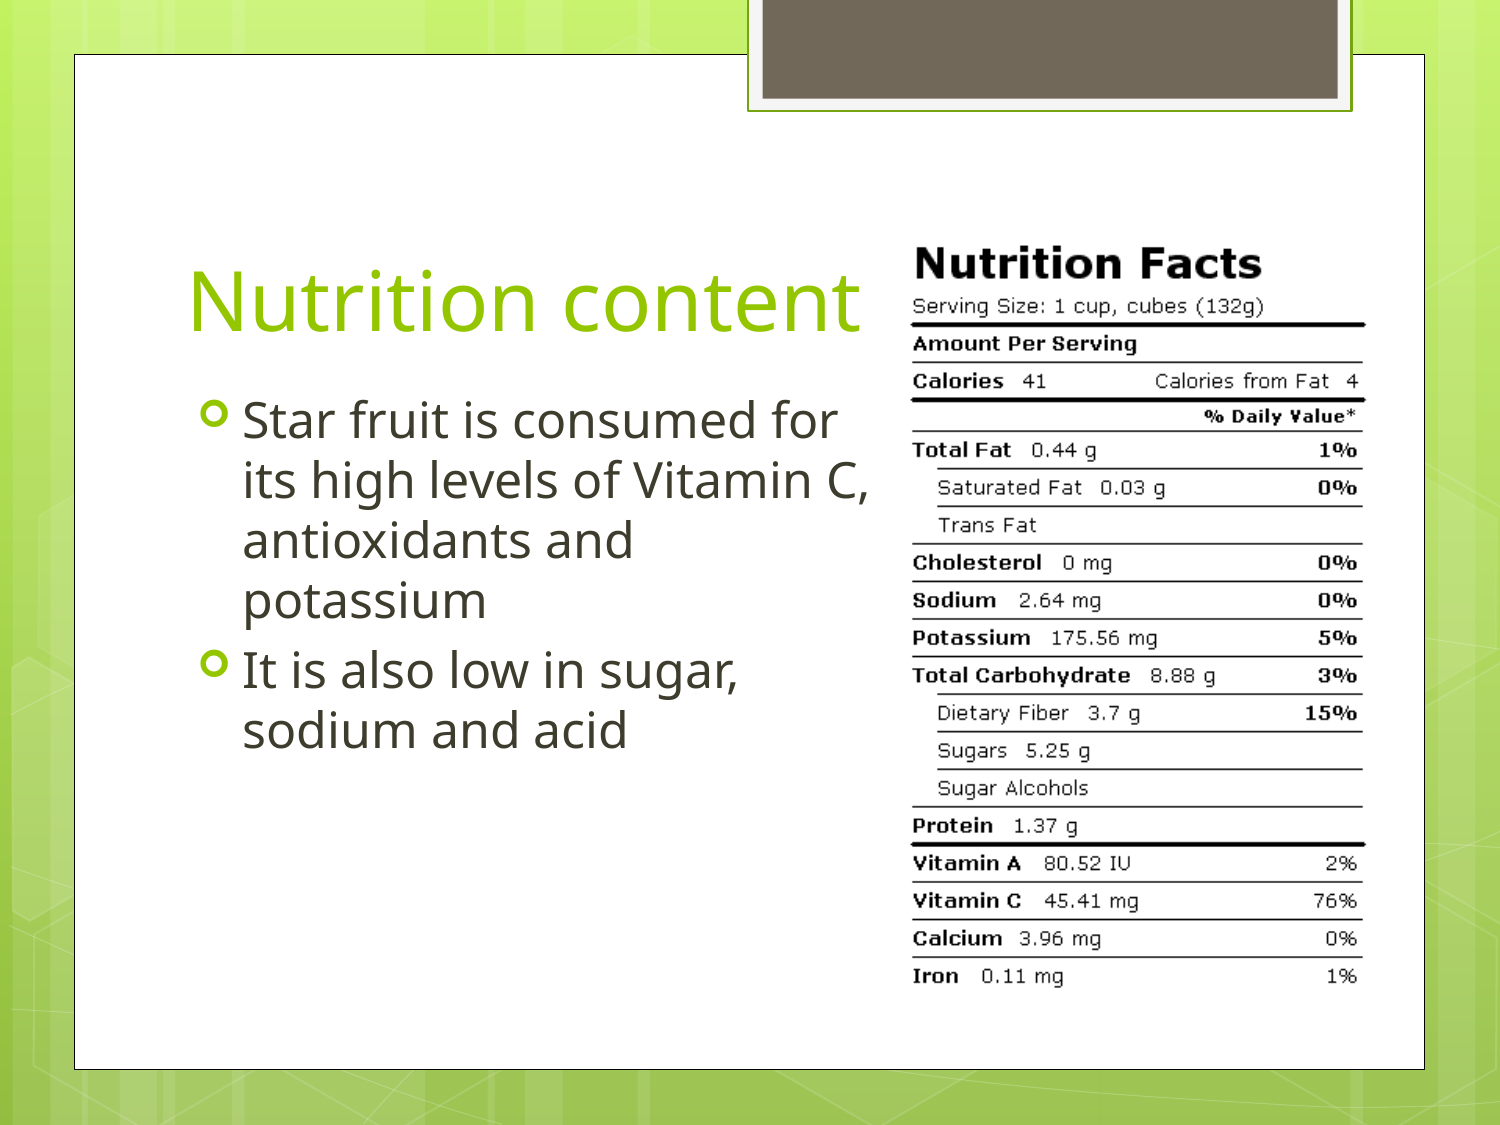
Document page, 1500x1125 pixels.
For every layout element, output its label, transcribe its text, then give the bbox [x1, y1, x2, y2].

list Star fruit is consumed for its high levels of Vitamin C, antioxidants and potassium It is also low in sugar, sodium and acid [171, 381, 888, 957]
title Nutrition content [171, 168, 1324, 357]
picture [899, 224, 1374, 1002]
